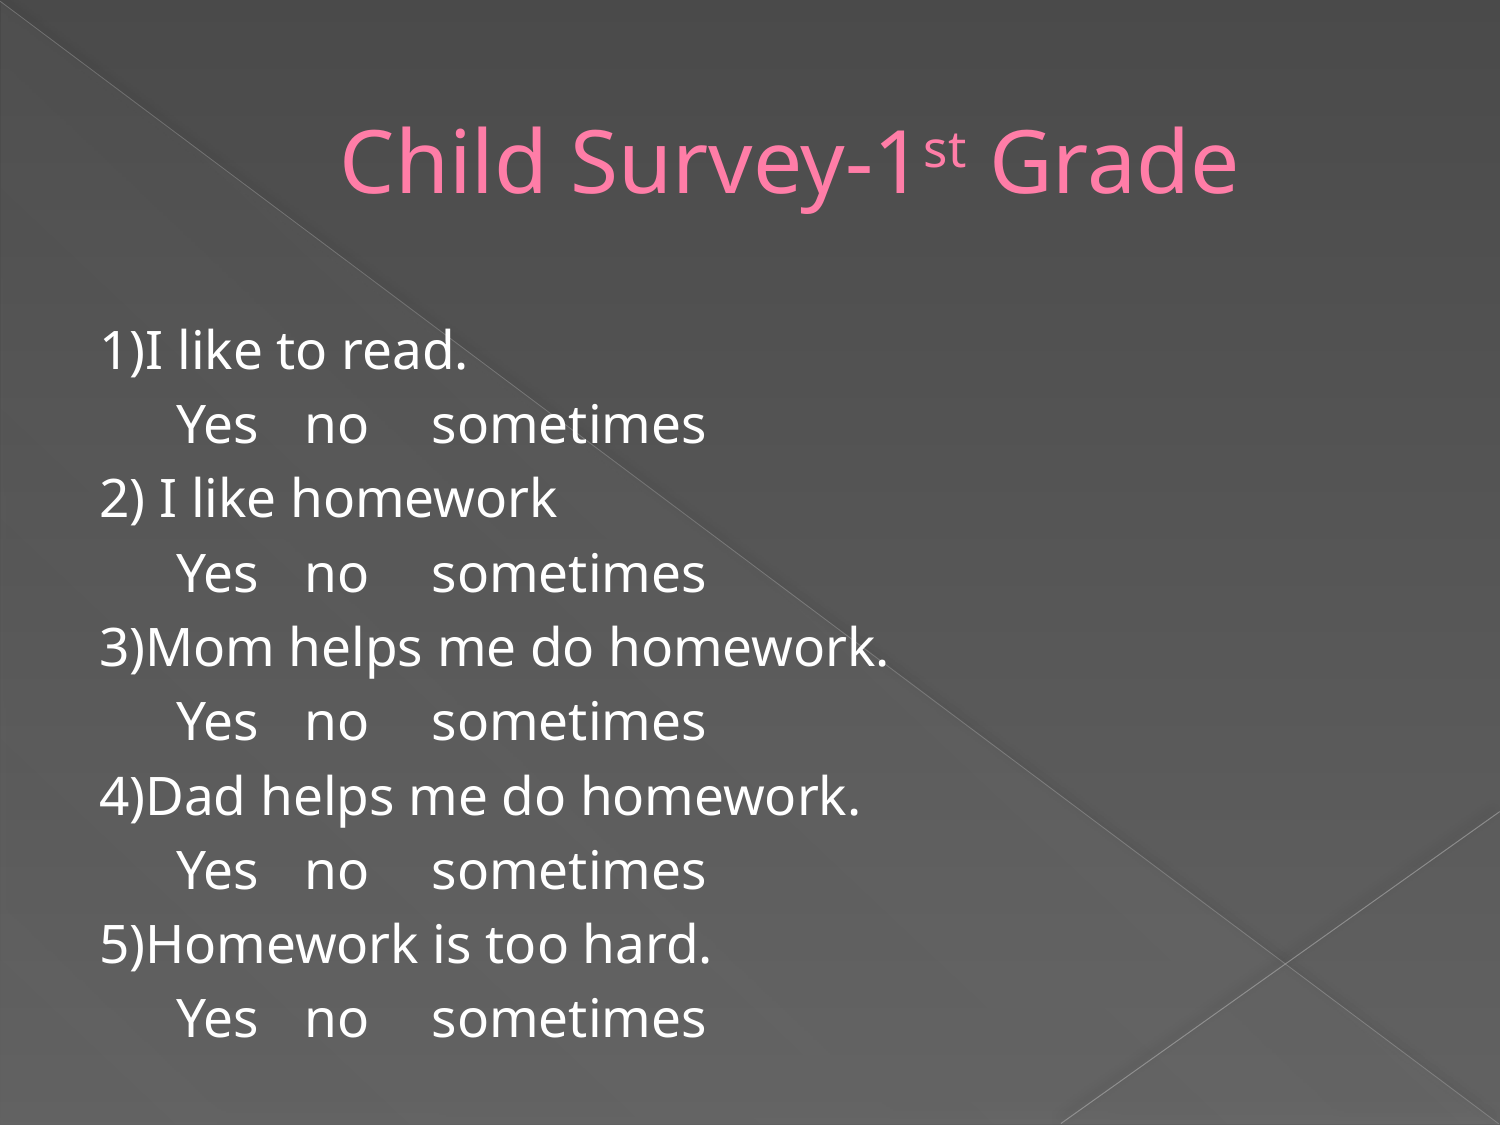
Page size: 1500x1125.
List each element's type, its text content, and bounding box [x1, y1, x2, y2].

title Child Survey-1st Grade [75, 43, 1425, 274]
list 1)I like to read. Yes no sometimes 2) I like homework Yes no sometimes 3)Mom helps me do homework. Yes no sometimes 4)Dad helps me do homework. Yes no sometimes 5)Homework is too hard. Yes no sometimes [75, 308, 1425, 1059]
